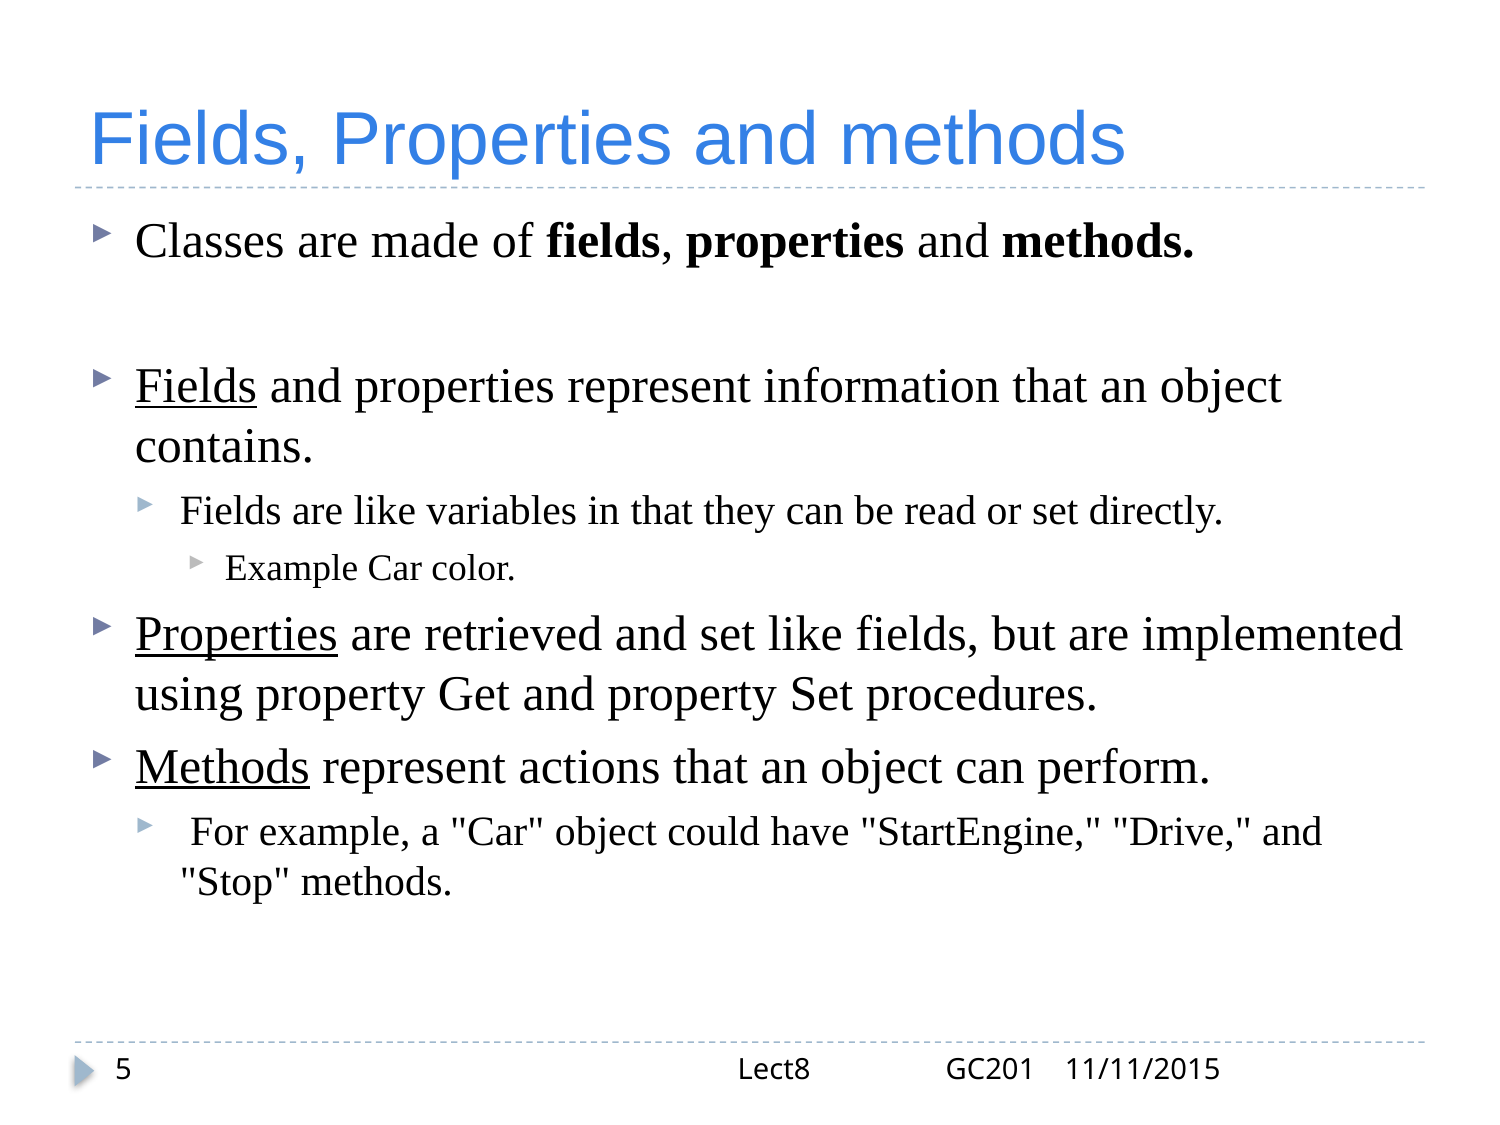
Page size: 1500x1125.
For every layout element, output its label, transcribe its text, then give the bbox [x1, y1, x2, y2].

list Classes are made of fields, properties and methods. Fields and properties represent information that an object contains. Fields are like variables in that they can be read or set directly. Example Car color. Properties are retrieved and set like fields, but are implemented using property Get and property Set procedures. Methods represent actions that an object can perform. For example, a "Car" object could have "StartEngine," "Drive," and "Stop" methods. [75, 200, 1425, 1006]
slide_number 5 [100, 1042, 426, 1103]
footer Lect8 GC201 [475, 1042, 1051, 1103]
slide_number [1051, 1042, 1426, 1103]
title Fields, Properties and methods [75, 24, 1425, 188]
